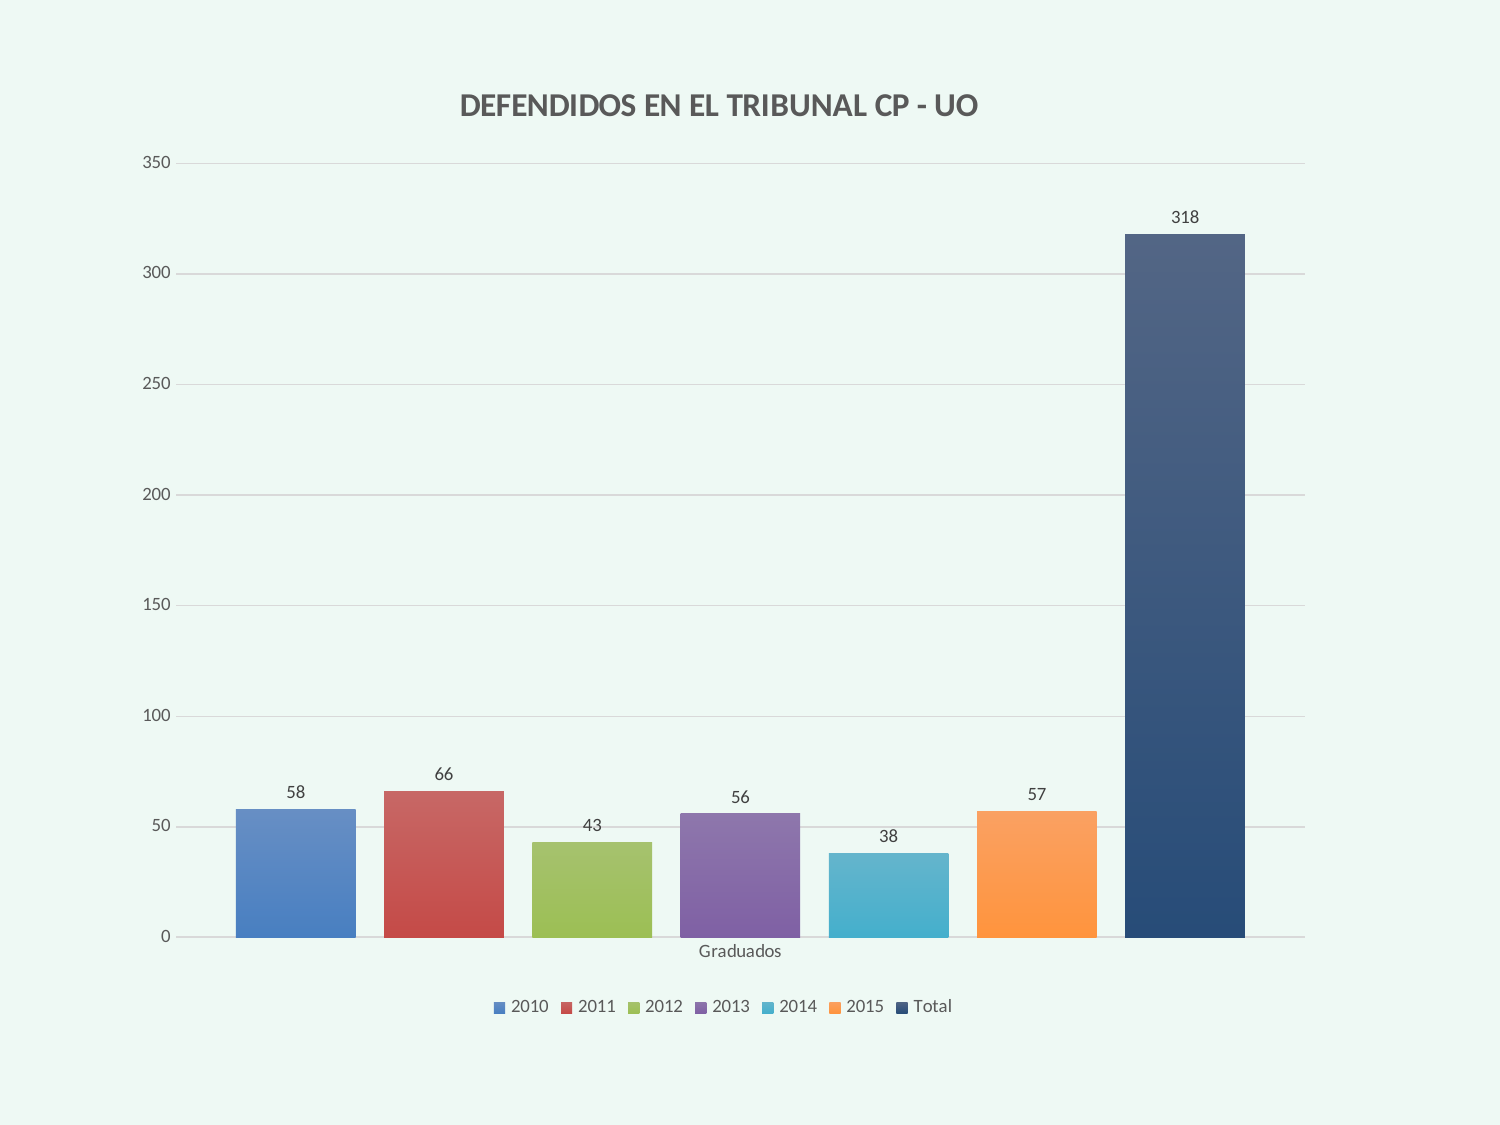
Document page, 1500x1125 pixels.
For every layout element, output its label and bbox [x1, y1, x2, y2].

chart [117, 54, 1330, 1024]
